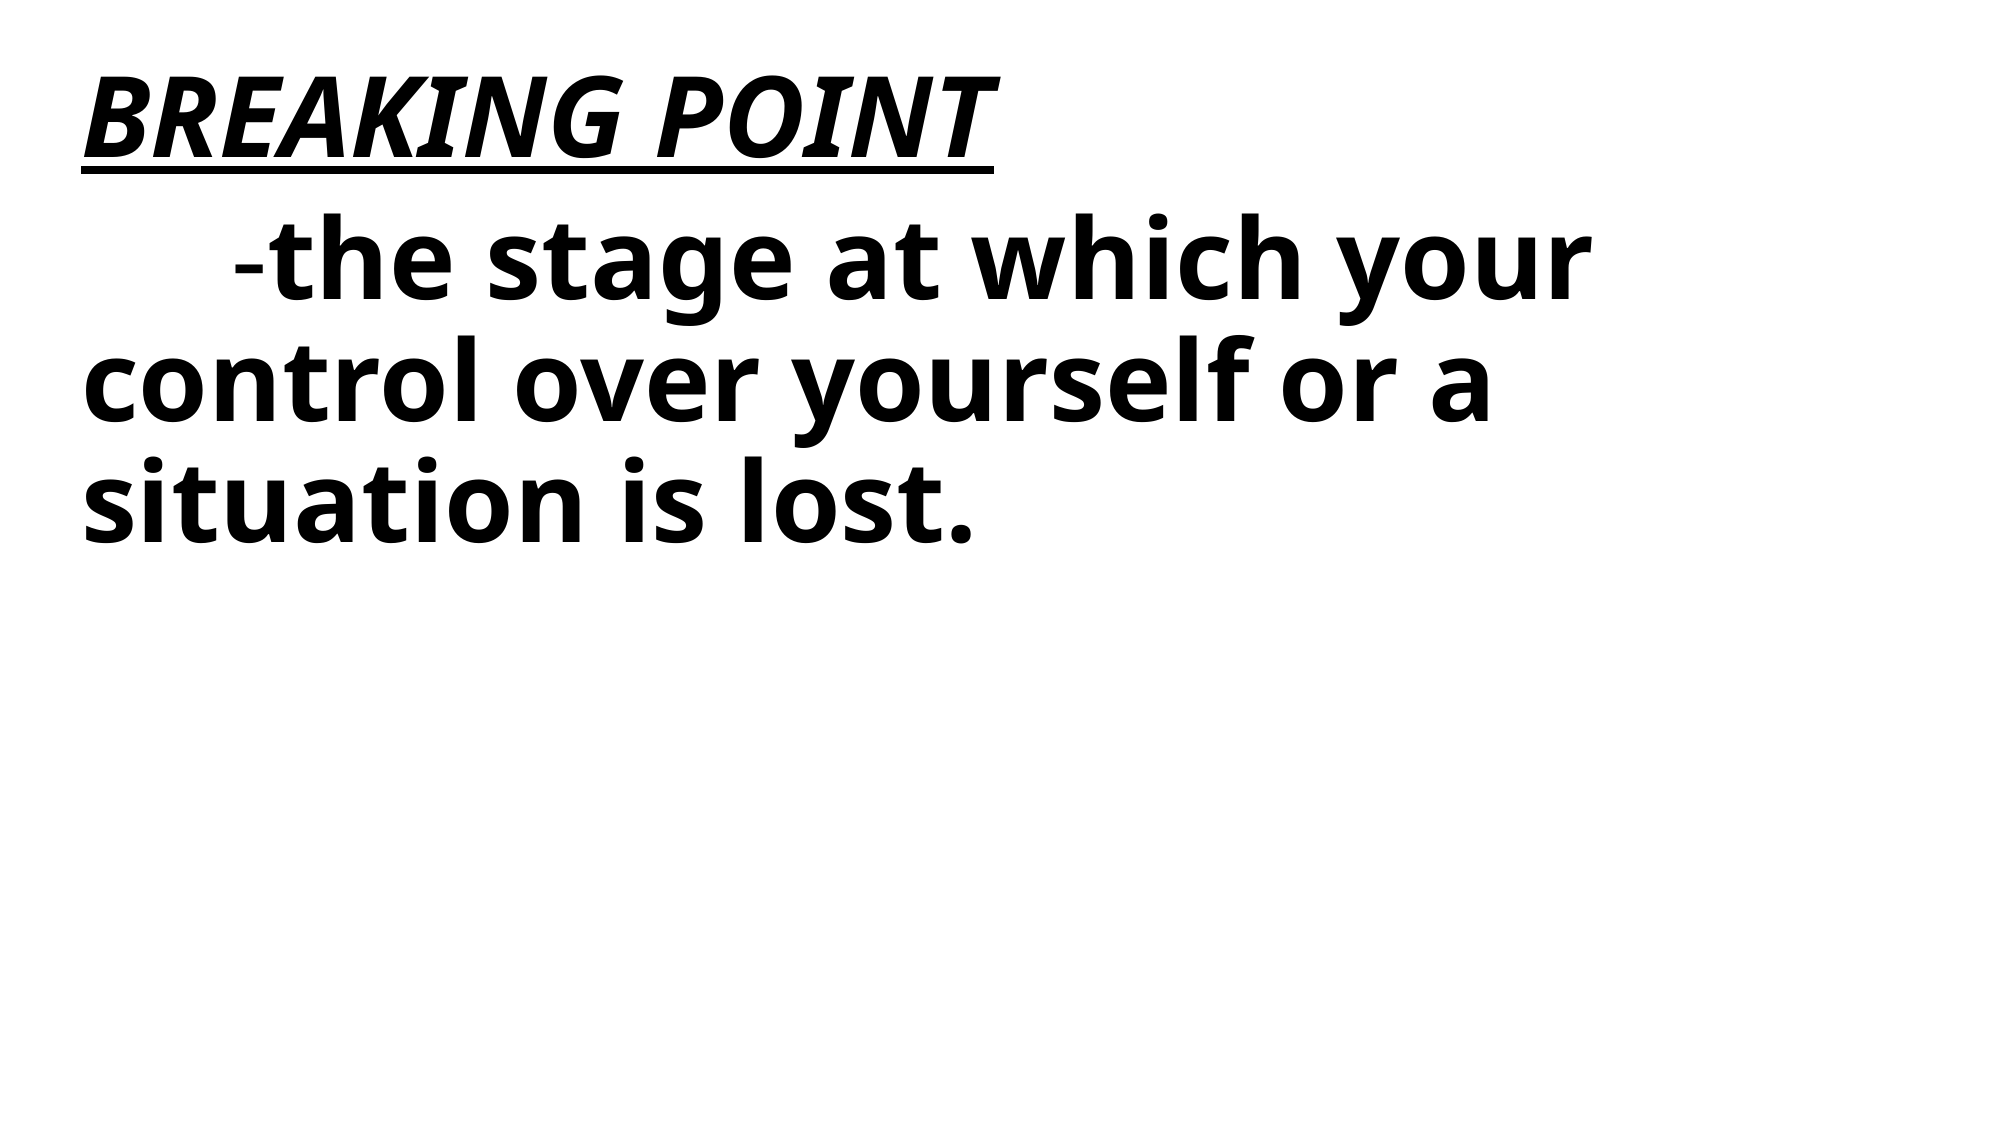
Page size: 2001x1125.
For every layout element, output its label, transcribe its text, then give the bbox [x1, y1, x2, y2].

list BREAKING POINT -the stage at which your control over yourself or a situation is lost. [66, 53, 1890, 1004]
